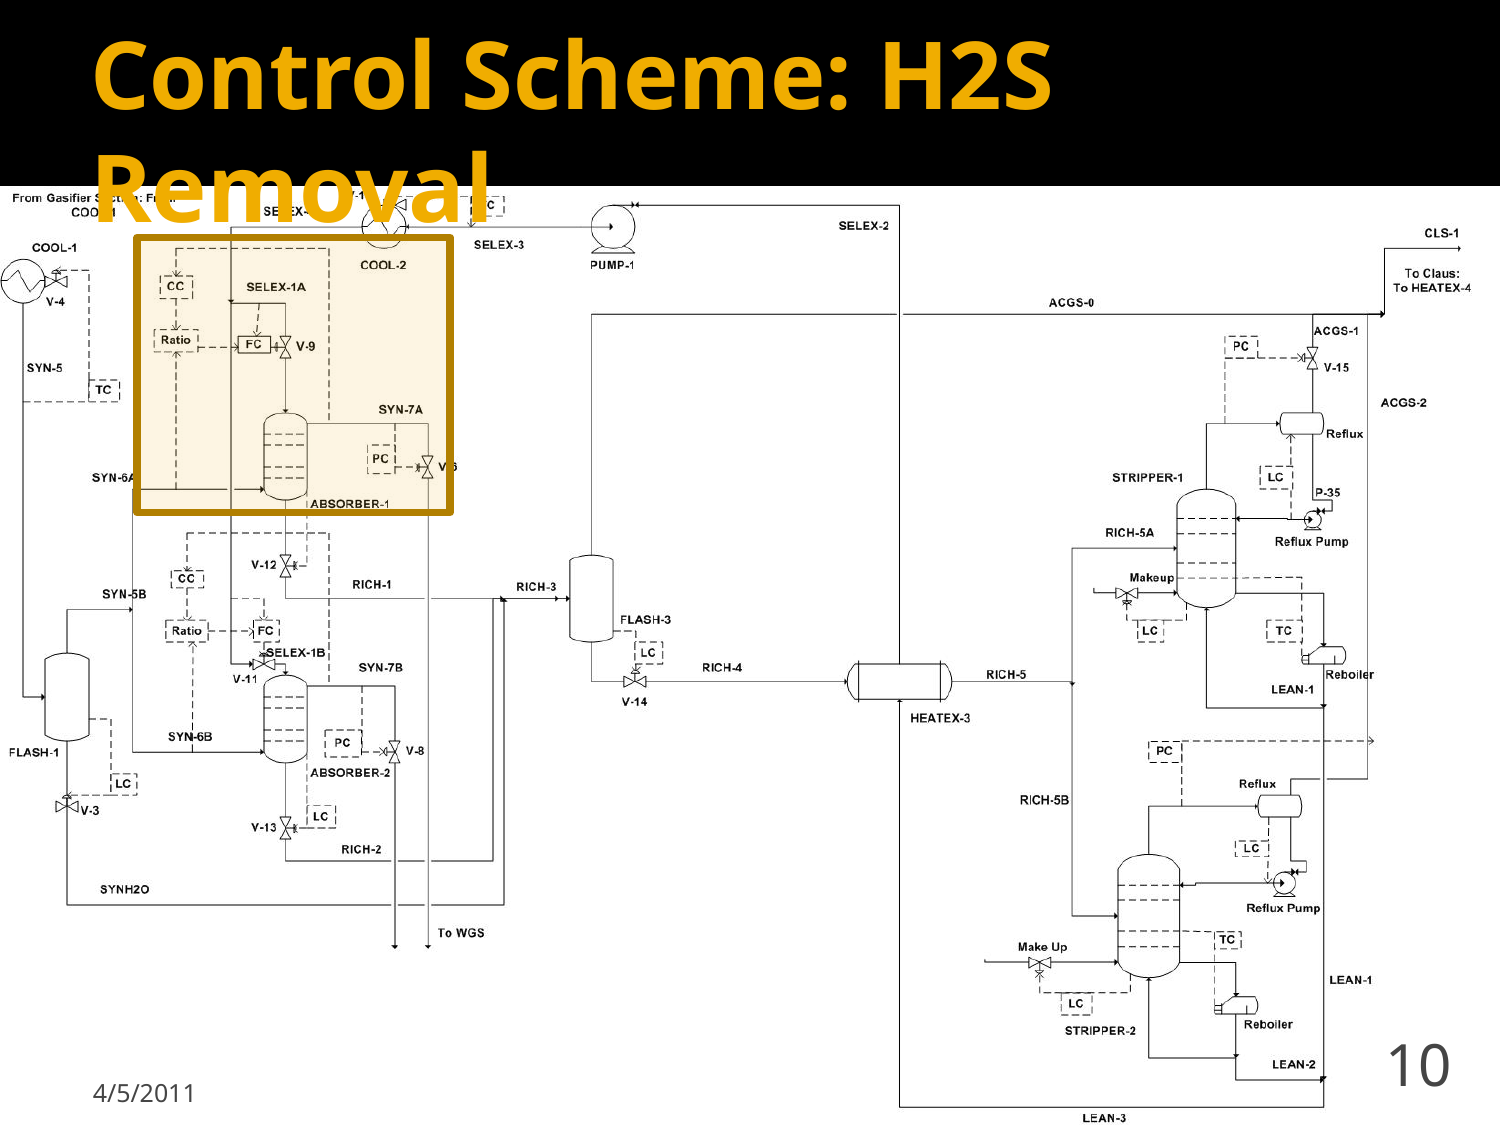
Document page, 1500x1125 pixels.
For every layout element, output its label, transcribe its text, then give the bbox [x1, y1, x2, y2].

picture [0, 186, 1500, 1125]
title Control Scheme: H2S Removal [75, 25, 1425, 186]
